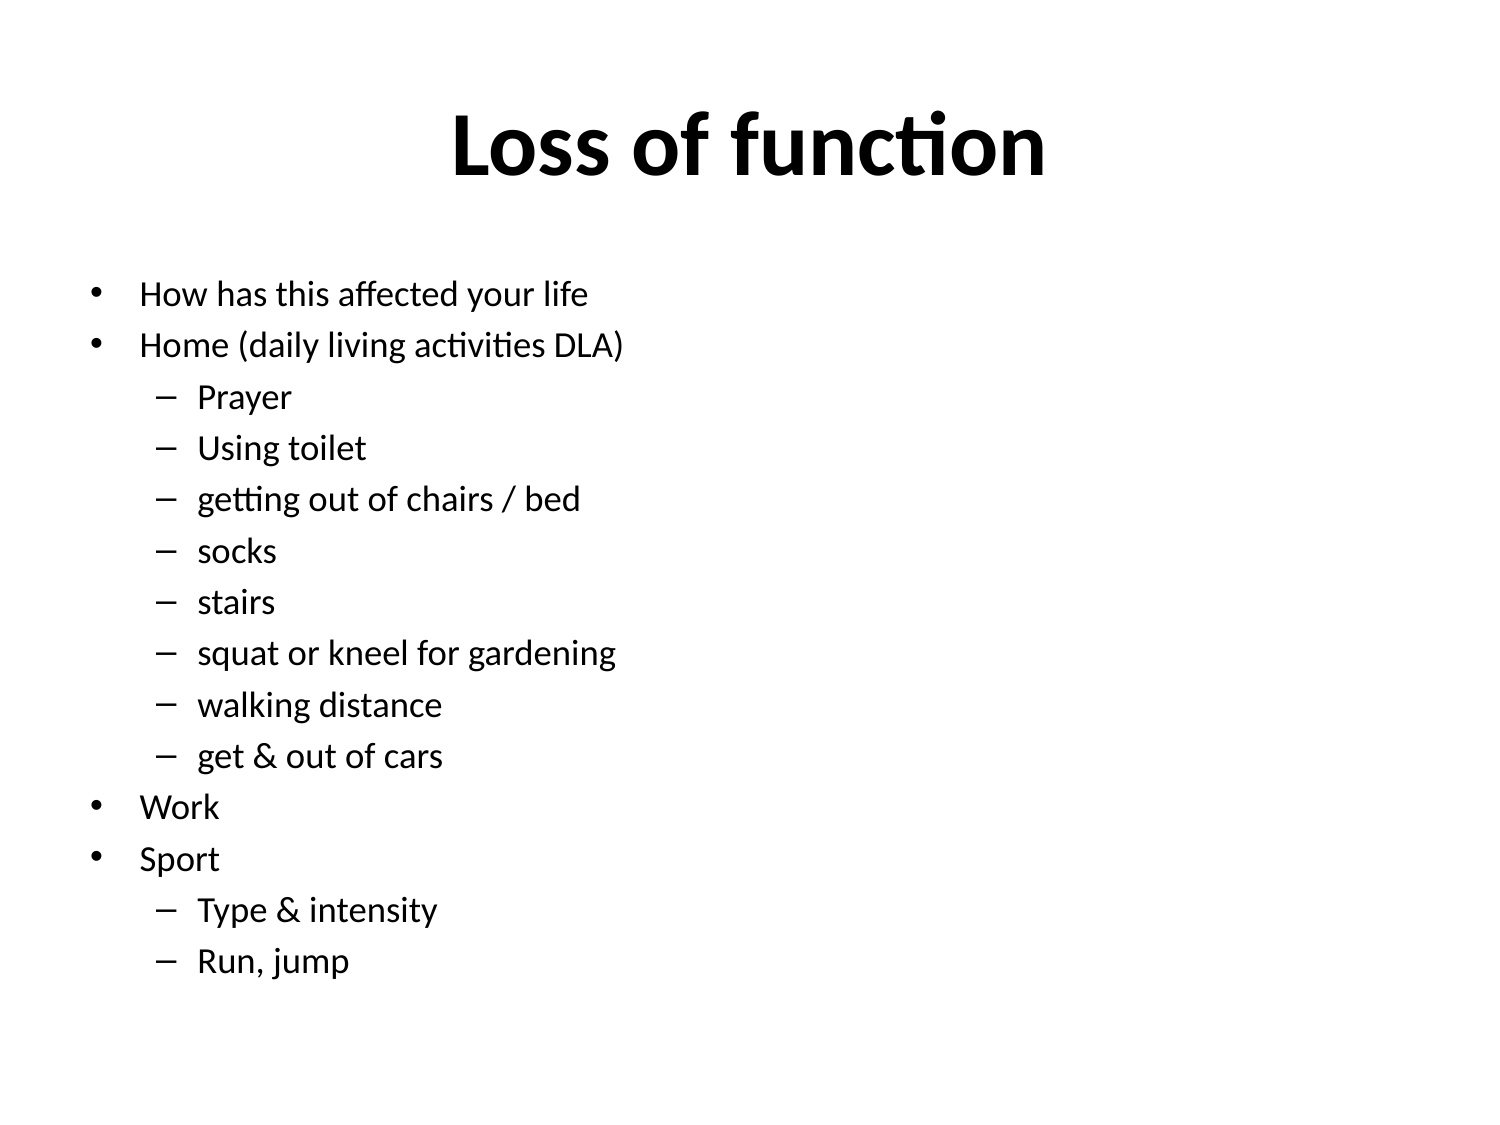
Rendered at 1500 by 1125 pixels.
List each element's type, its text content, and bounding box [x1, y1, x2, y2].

list How has this affected your life Home (daily living activities DLA) Prayer Using toilet getting out of chairs / bed socks stairs squat or kneel for gardening walking distance get & out of cars Work Sport Type & intensity Run, jump [75, 262, 1425, 1005]
title Loss of function [75, 45, 1425, 233]
